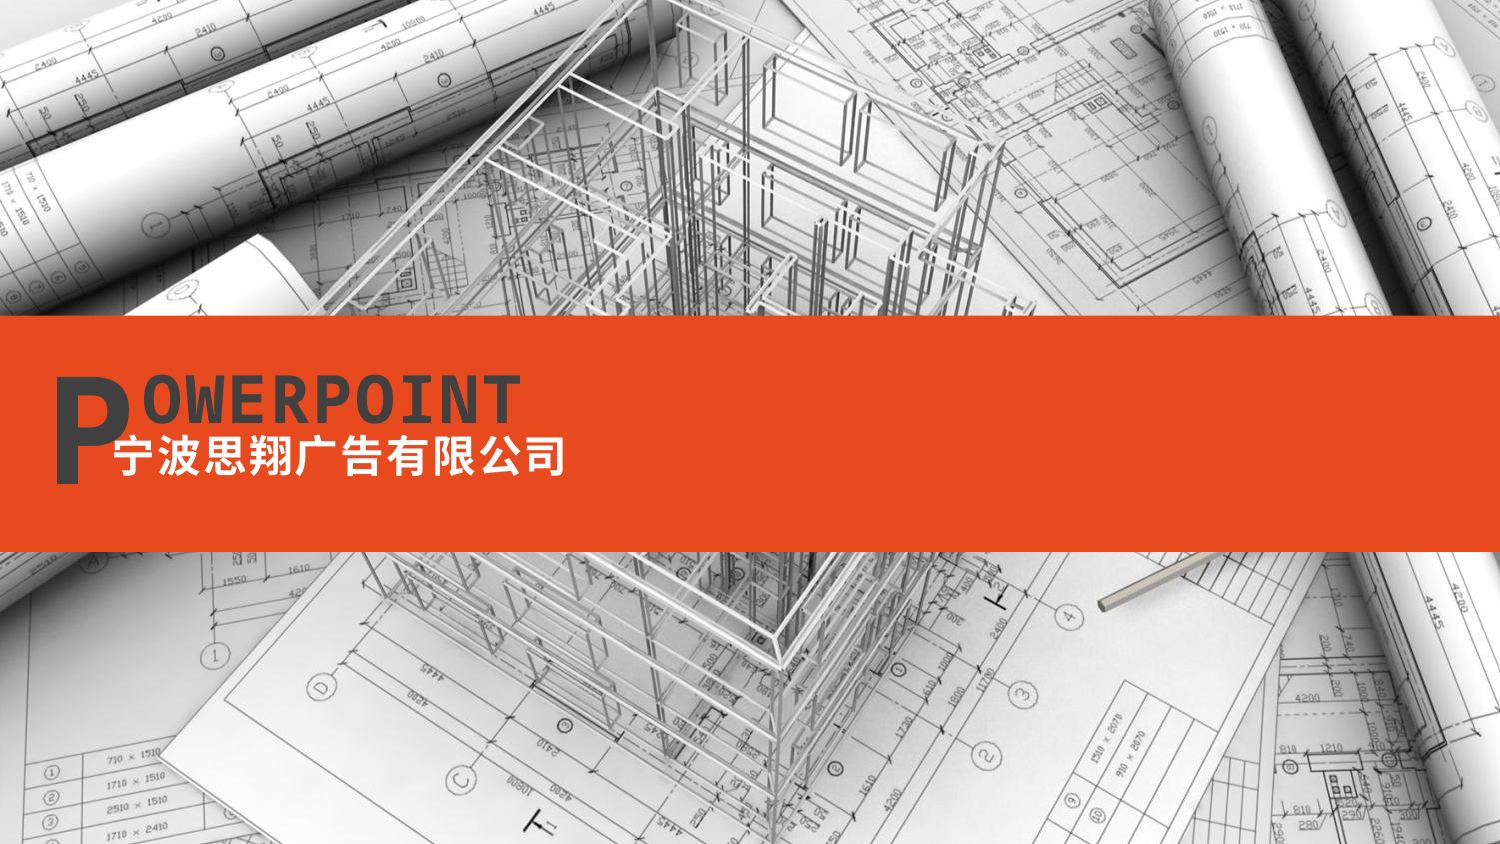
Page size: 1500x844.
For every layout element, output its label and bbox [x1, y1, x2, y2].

text_box [29, 327, 623, 525]
picture [0, 0, 1500, 844]
